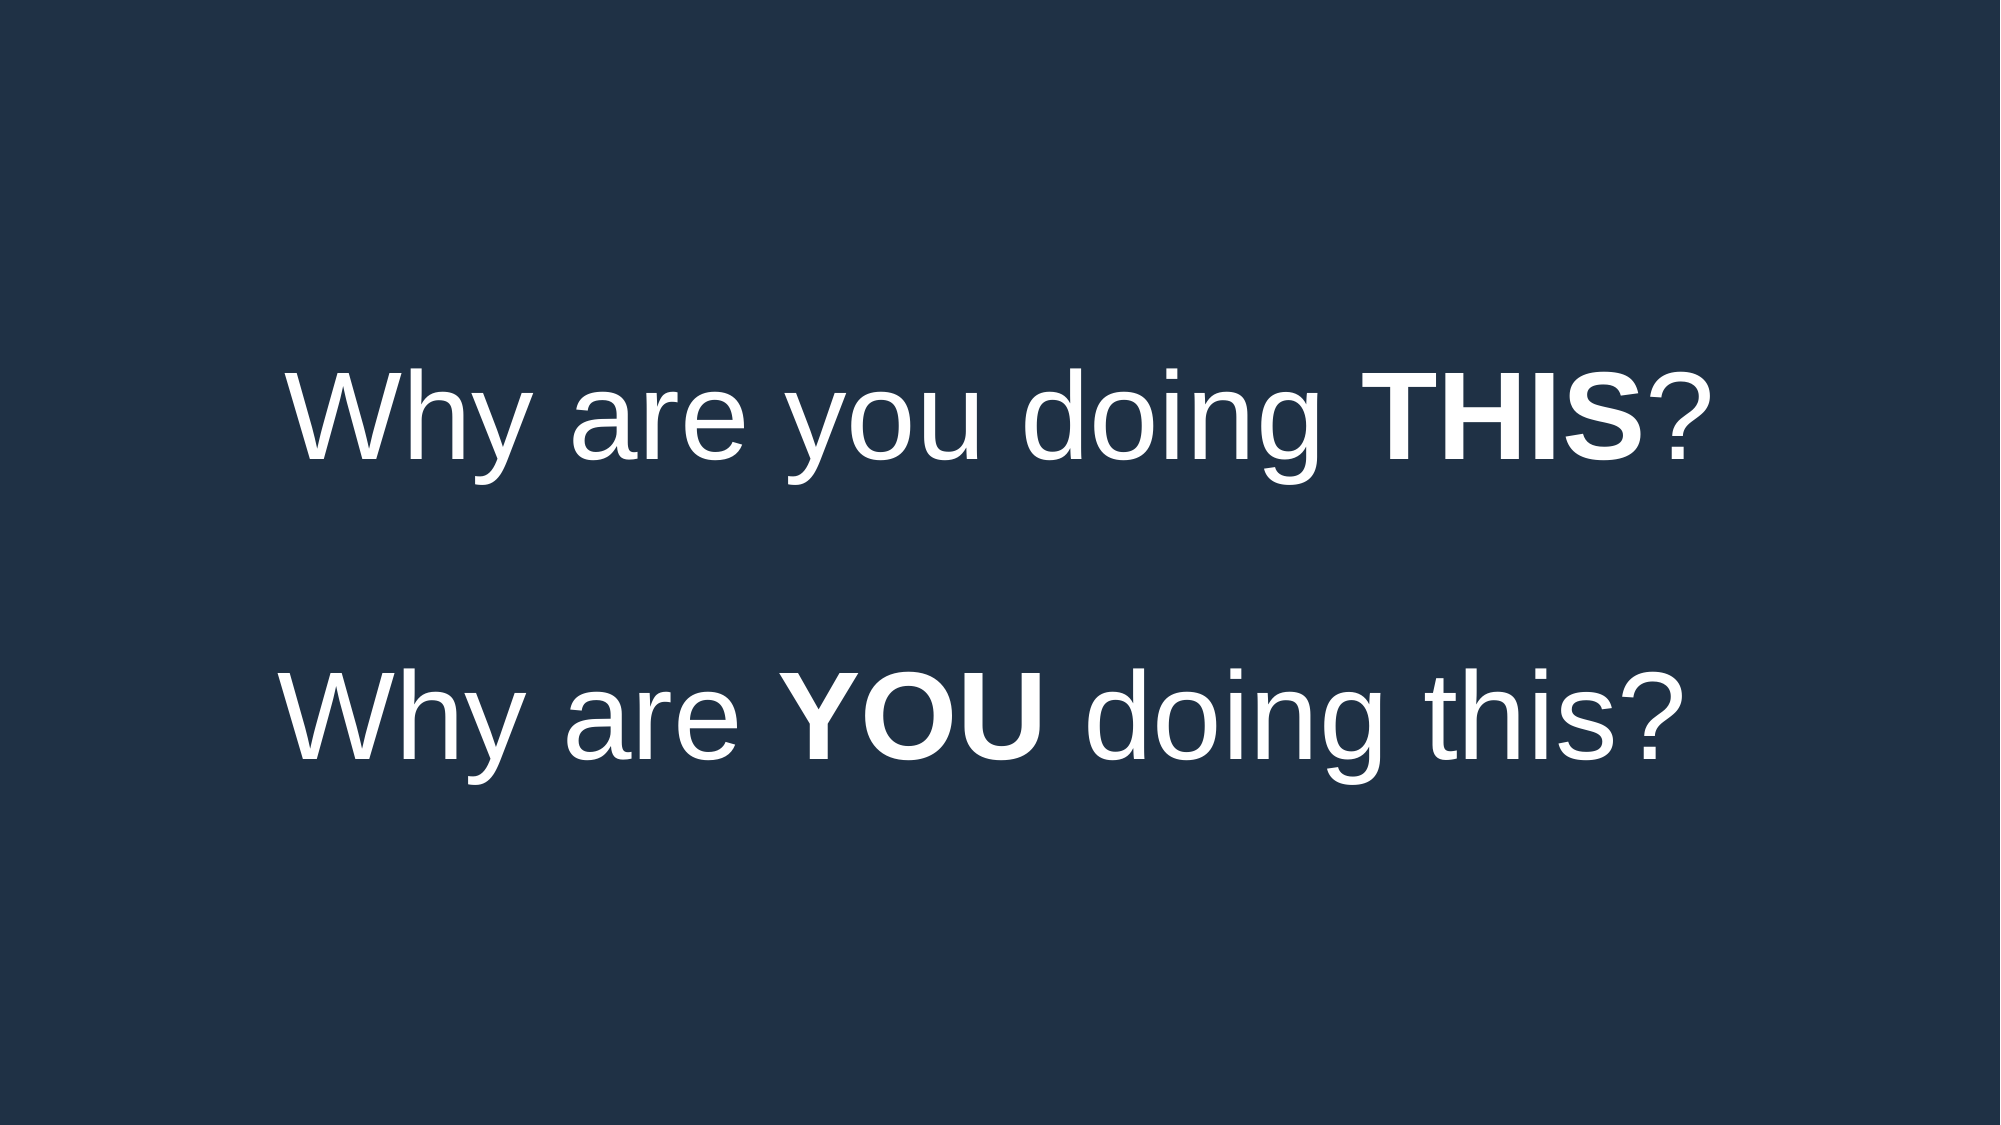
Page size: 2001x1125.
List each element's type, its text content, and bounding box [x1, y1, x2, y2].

text_box Why are you doing THIS? Why are YOU doing this? [178, 327, 1821, 793]
